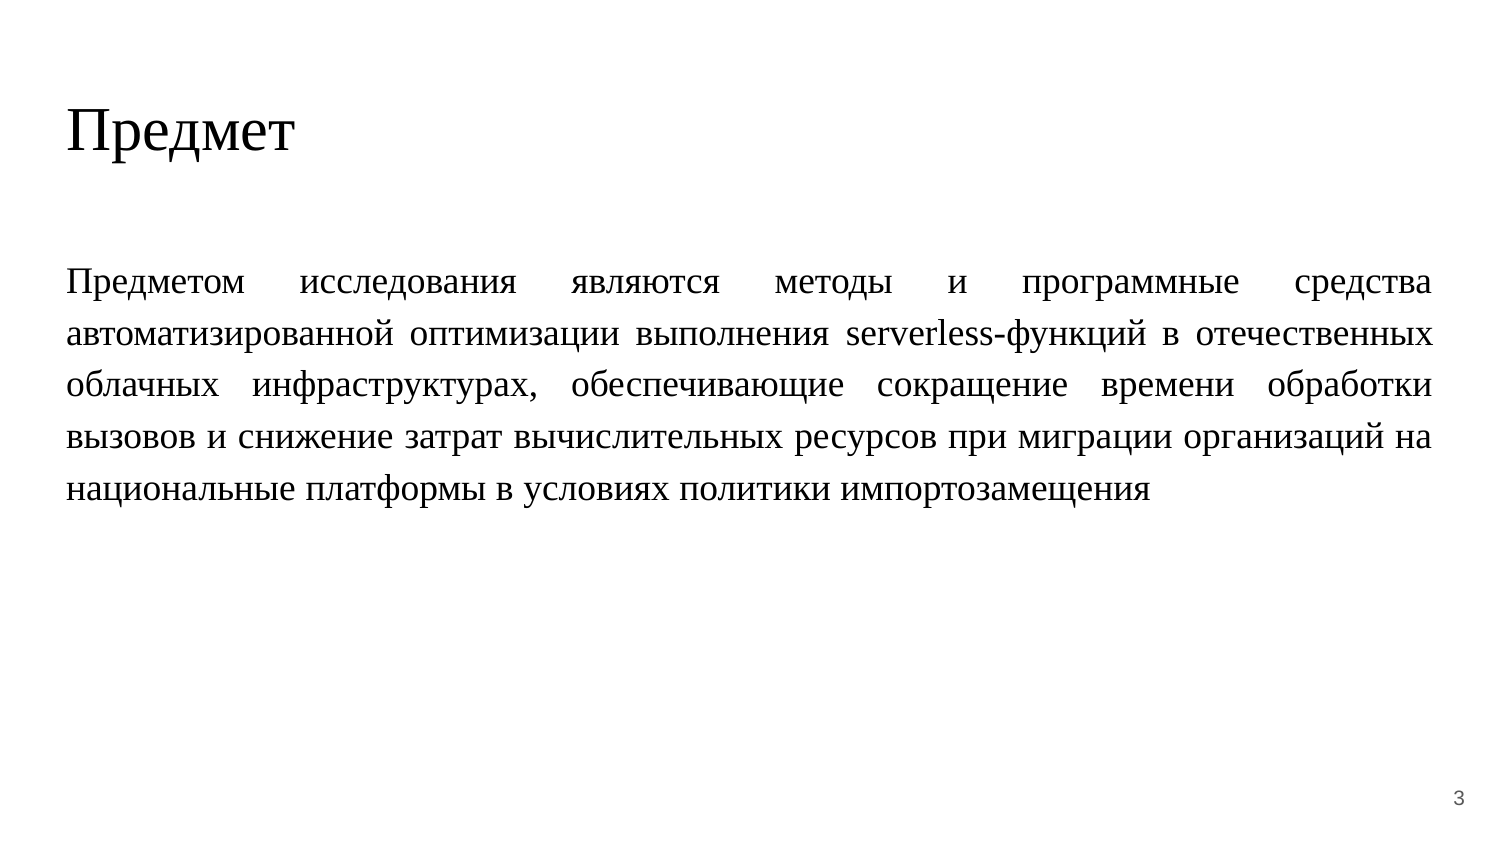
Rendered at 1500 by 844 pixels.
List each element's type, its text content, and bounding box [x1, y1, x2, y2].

title Предмет [51, 72, 1449, 167]
slide_number 3 [1389, 764, 1480, 830]
list Предметом исследования являются методы и программные средства автоматизированной оптимизации выполнения serverless-функций в отечественных облачных инфраструктурах, обеспечивающие сокращение времени обработки вызовов и снижение затрат вычислительных ресурсов при миграции организаций на национальные платформы в условиях политики импортозамещения [51, 234, 1449, 656]
